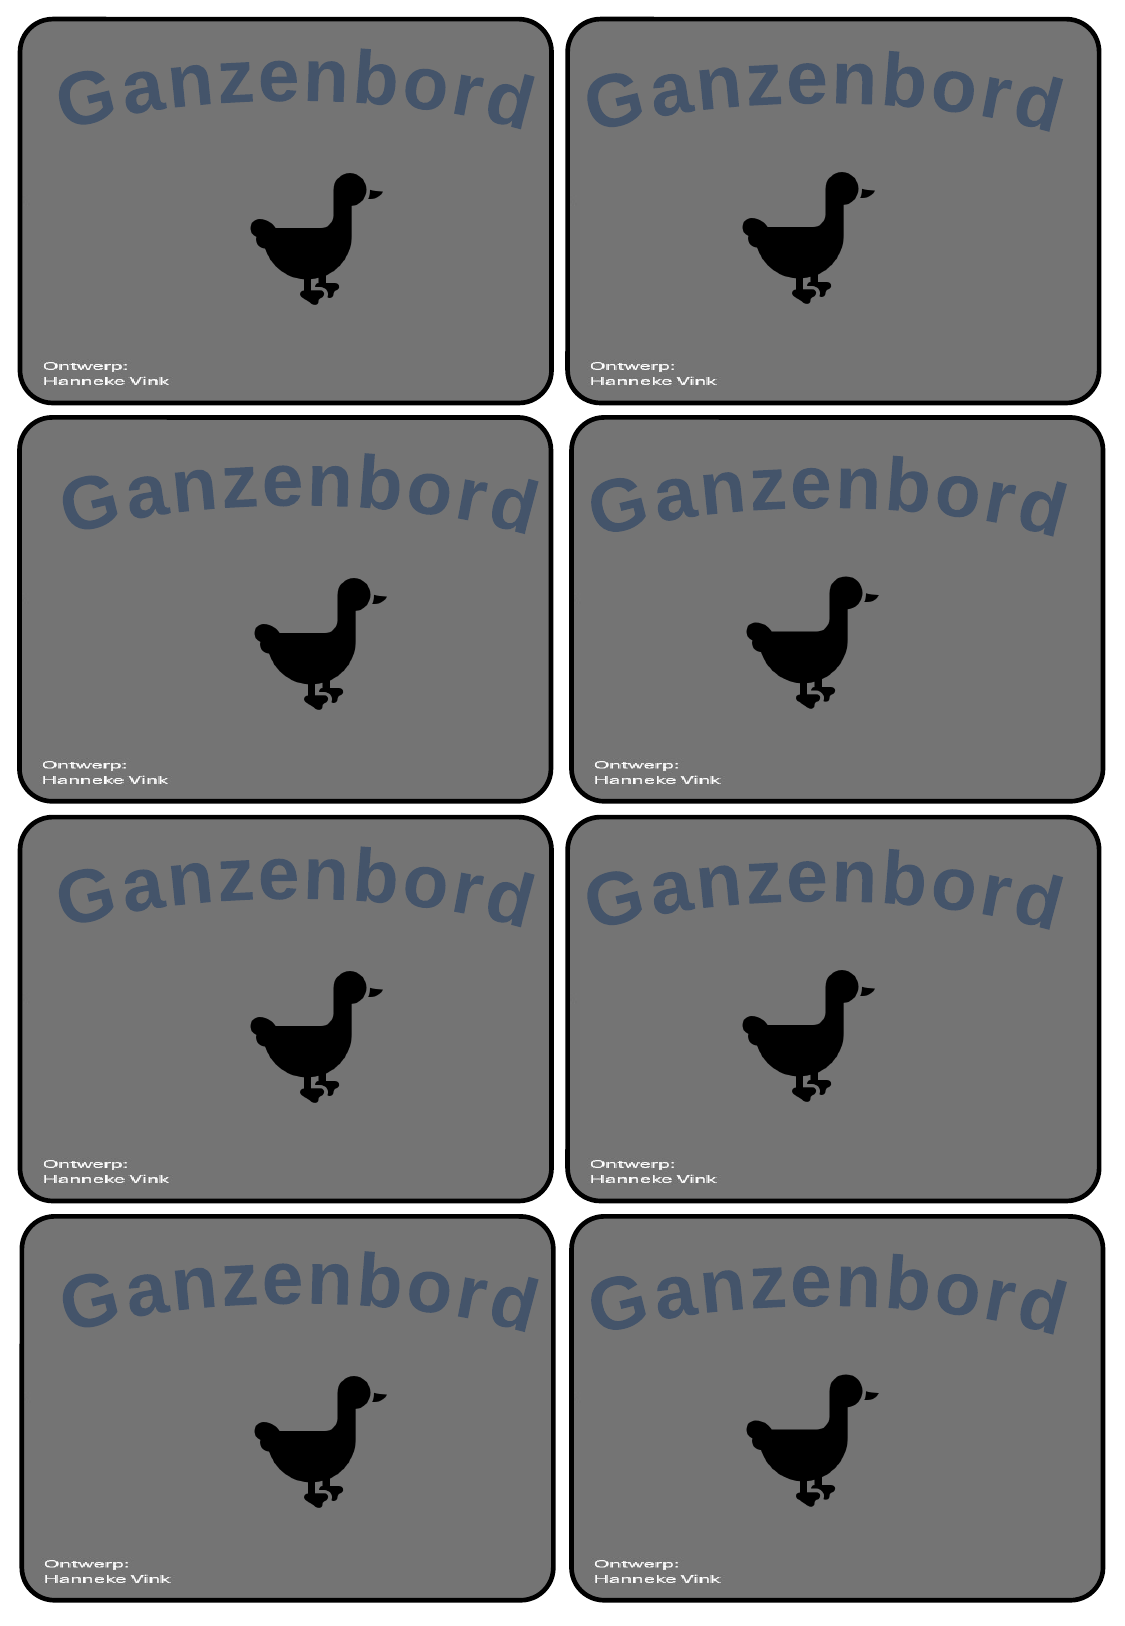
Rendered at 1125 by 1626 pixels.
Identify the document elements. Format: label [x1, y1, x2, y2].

picture [228, 151, 405, 328]
text_box [566, 18, 1101, 405]
picture [228, 949, 405, 1126]
picture [720, 948, 897, 1124]
text_box [570, 1215, 1105, 1602]
text_box [18, 416, 553, 803]
text_box [18, 18, 553, 405]
text_box [18, 816, 553, 1203]
text_box [20, 1215, 555, 1602]
picture [232, 556, 409, 732]
picture [724, 1352, 901, 1529]
text_box [570, 416, 1105, 803]
text_box [566, 816, 1101, 1203]
picture [724, 554, 901, 731]
picture [232, 1354, 409, 1530]
picture [720, 150, 897, 326]
